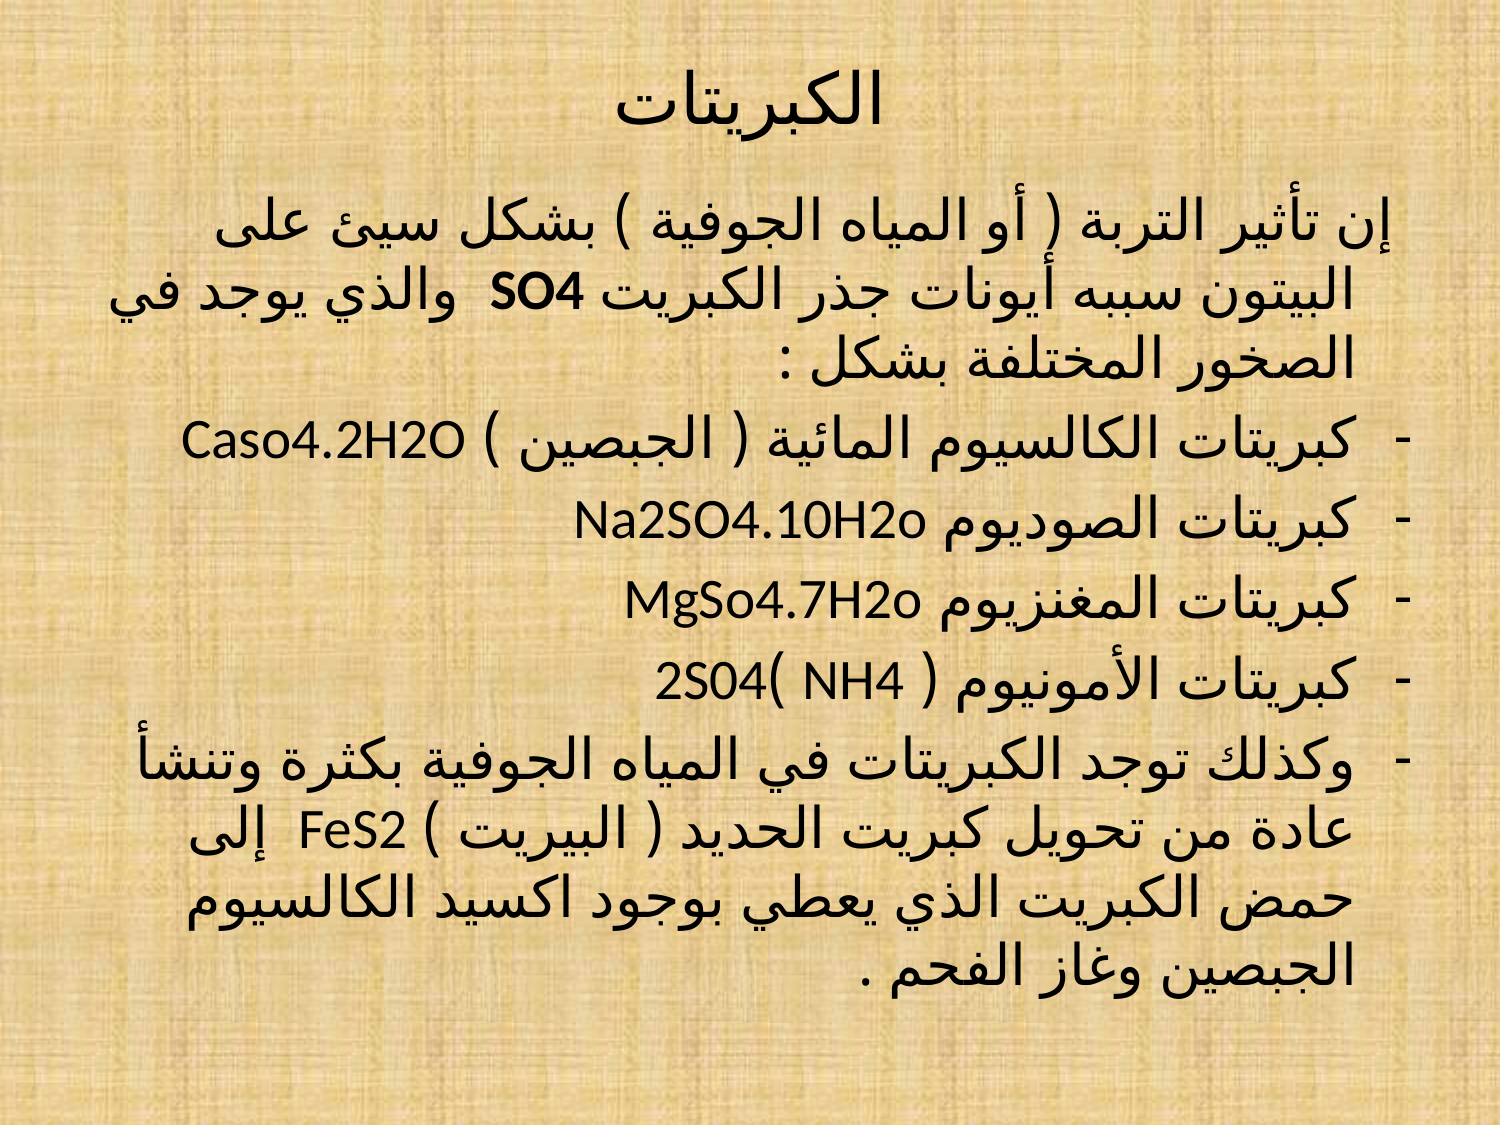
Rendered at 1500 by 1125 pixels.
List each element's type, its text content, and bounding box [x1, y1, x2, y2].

title الكبريتات [75, 45, 1425, 175]
list إن تأثير التربة ( أو المياه الجوفية ) بشكل سيئ على البيتون سببه أيونات جذر الكبريت SO4 والذي يوجد في الصخور المختلفة بشكل : كبريتات الكالسيوم المائية ( الجبصين ) Caso4.2H2O كبريتات الصوديوم Na2SO4.10H2o كبريتات المغنزيوم MgSo4.7H2o كبريتات الأمونيوم ( NH4 )2S04 وكذلك توجد الكبريتات في المياه الجوفية بكثرة وتنشأ عادة من تحويل كبريت الحديد ( البيريت ) FeS2 إلى حمض الكبريت الذي يعطي بوجود اكسيد الكالسيوم الجبصين وغاز الفحم . [75, 175, 1425, 1005]
picture [0, 0, 1500, 1125]
